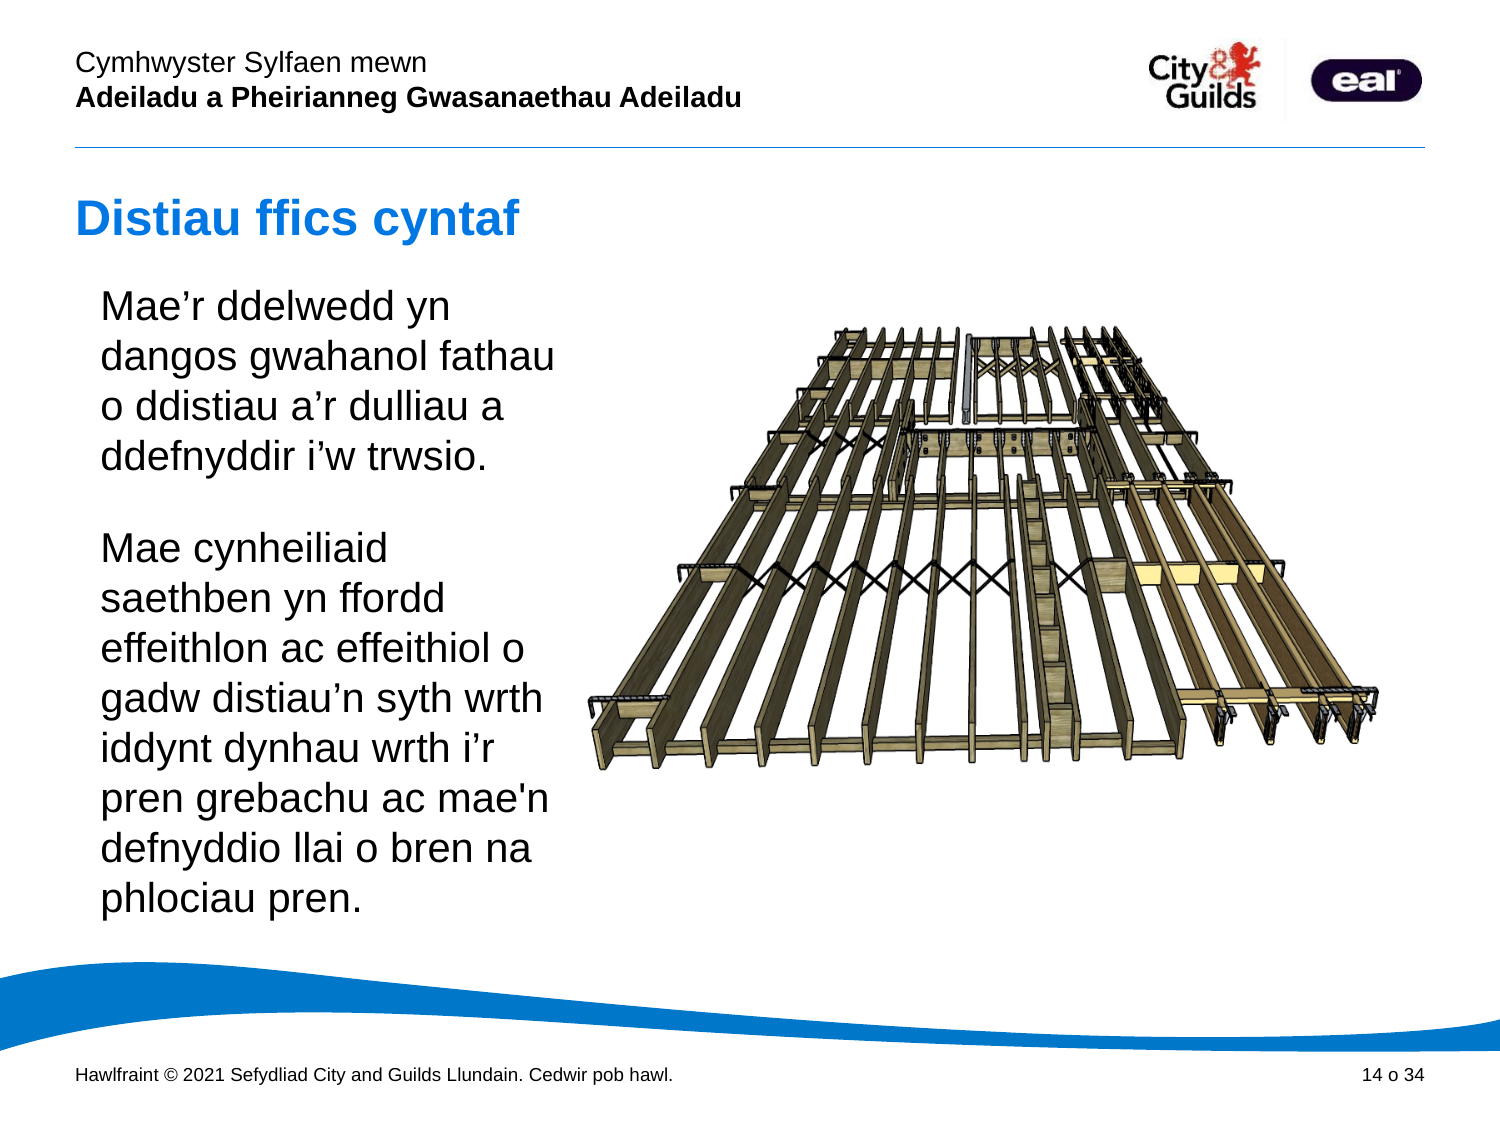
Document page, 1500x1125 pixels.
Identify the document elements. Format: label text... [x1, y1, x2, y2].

list Mae’r ddelwedd yn dangos gwahanol fathau o ddistiau a’r dulliau a ddefnyddir i’w trwsio. Mae cynheiliaid saethben yn ffordd effeithlon ac effeithiol o gadw distiau’n syth wrth iddynt dynhau wrth i’r pren grebachu ac mae'n defnyddio llai o bren na phlociau pren. [100, 278, 560, 929]
picture [584, 242, 1400, 854]
picture [1149, 38, 1422, 121]
title Distiau ffics cyntaf [74, 185, 1426, 249]
